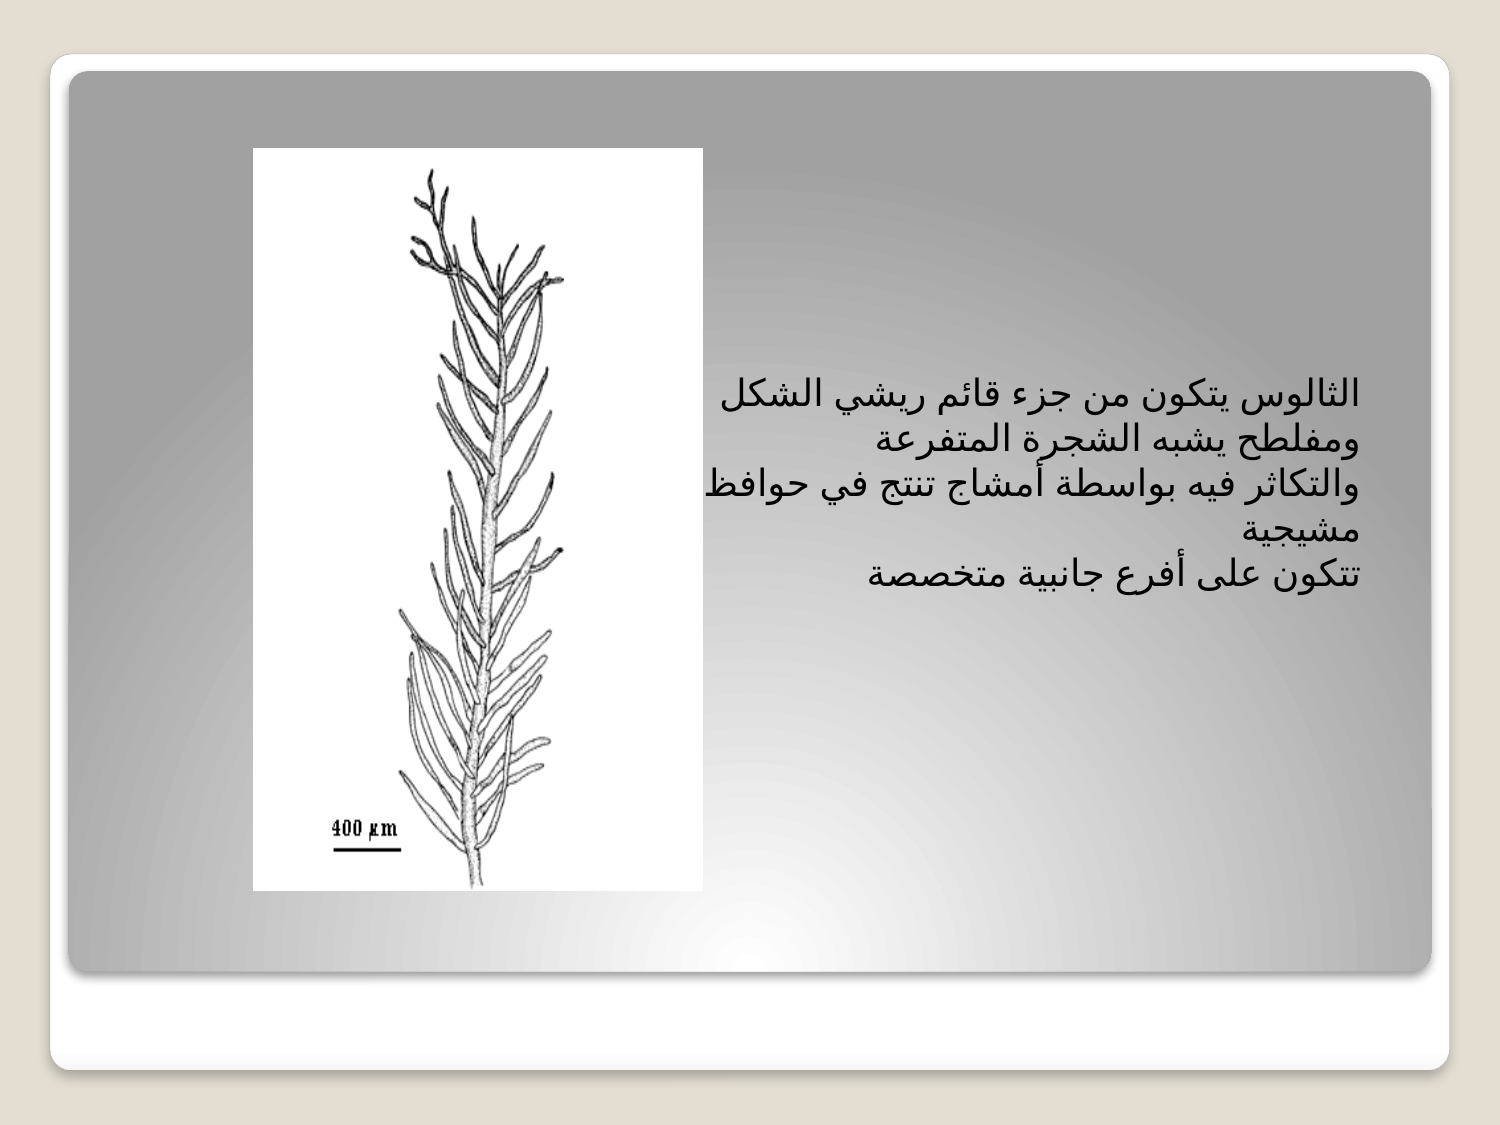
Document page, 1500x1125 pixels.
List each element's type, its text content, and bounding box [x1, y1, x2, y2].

text_box الثالوس يتكون من جزء قائم ريشي الشكل ومفلطح يشبه الشجرة المتفرعة والتكاثر فيه بواسطة أمشاج تنتج في حوافظ مشيجية تتكون على أفرع جانبية متخصصة [710, 361, 1376, 602]
picture [253, 148, 703, 891]
